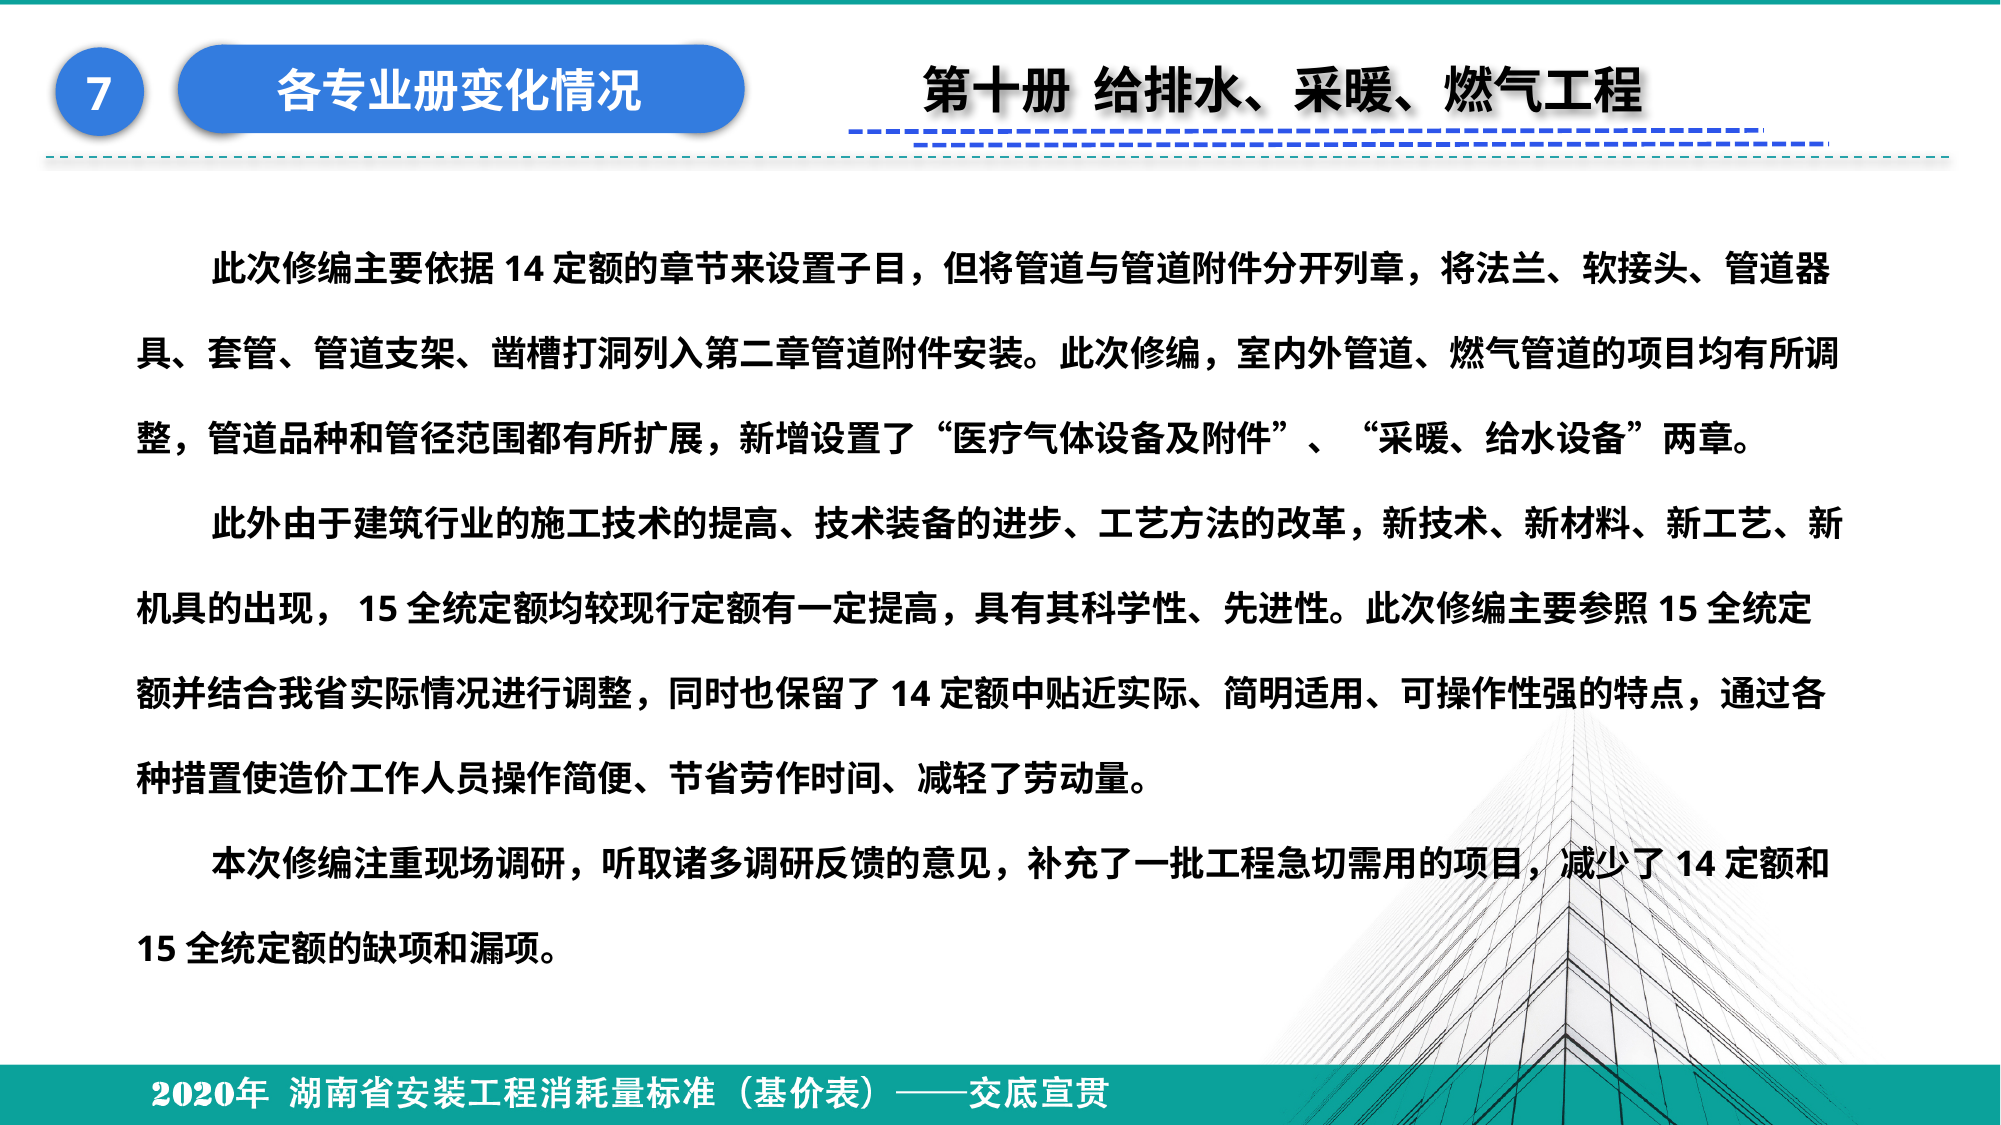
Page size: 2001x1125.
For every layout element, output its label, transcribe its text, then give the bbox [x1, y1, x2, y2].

slide_number [1918, 0, 2000, 52]
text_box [45, 44, 1955, 158]
text_box 此次修编主要依据14定额的章节来设置子目，但将管道与管道附件分开列章，将法兰、软接头、管道器具、套管、管道支架、凿槽打洞列入第二章管道附件安装。此次修编，室内外管道、燃气管道的项目均有所调整，管道品种和管径范围都有所扩展，新增设置了“医疗气体设备及附件”、“采暖、给水设备”两章。 此外由于建筑行业的施工技术的提高、技术装备的进步、工艺方法的改革，新技术、新材料、新工艺、新机具的出现，15全统定额均较现行定额有一定提高，具有其科学性、先进性。此次修编主要参照15全统定额并结合我省实际情况进行调整，同时也保留了14定额中贴近实际、简明适用、可操作性强的特点，通过各种措置使造价工作人员操作简便、节省劳作时间、减轻了劳动量。 本次修编注重现场调研，听取诸多调研反馈的意见，补充了一批工程急切需用的项目，减少了14定额和15全统定额的缺项和漏项。 [121, 195, 1864, 976]
picture [0, 0, 2001, 1125]
